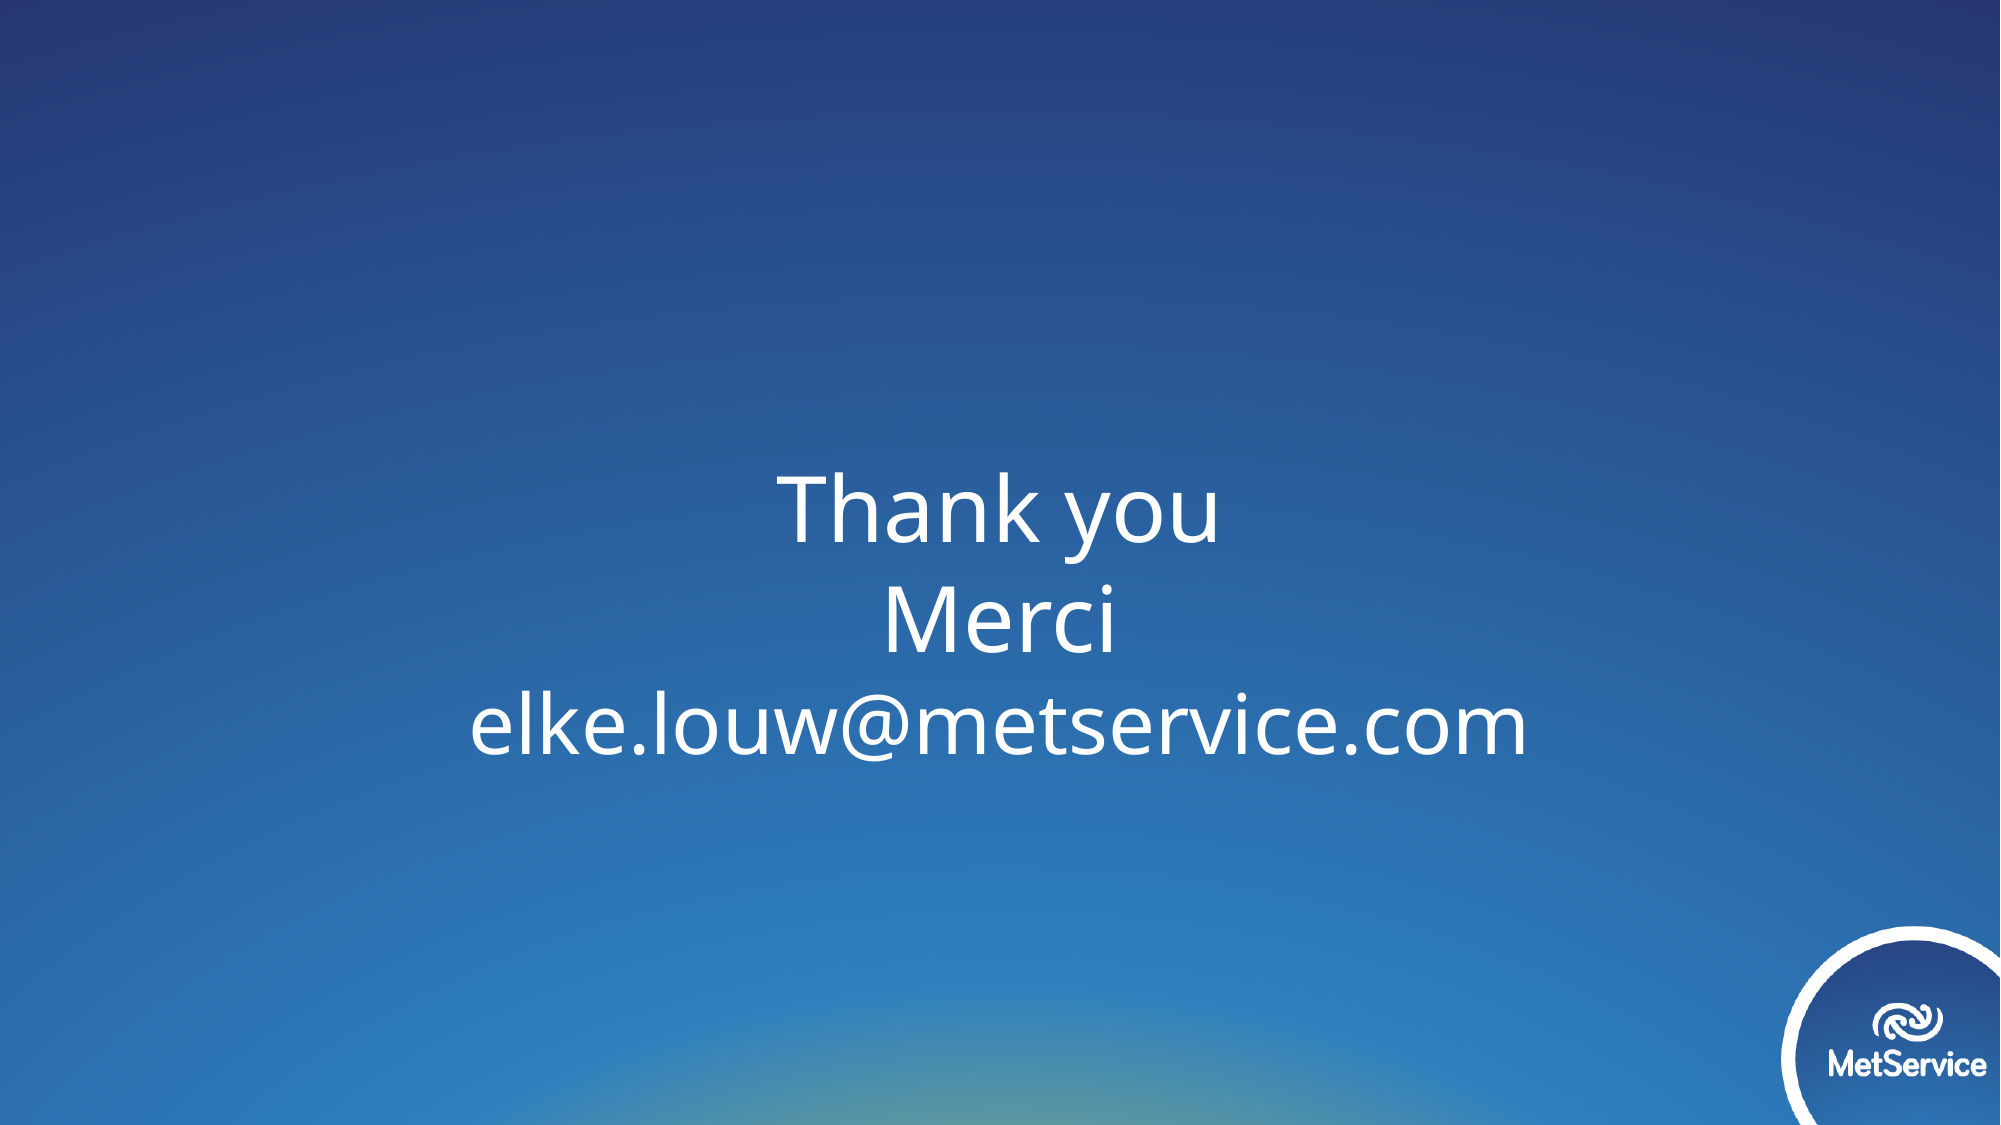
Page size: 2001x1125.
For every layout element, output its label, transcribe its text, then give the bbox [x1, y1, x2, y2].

text_box Thank you Merci elke.louw@metservice.com [34, 443, 1966, 779]
picture [0, 0, 2000, 1125]
